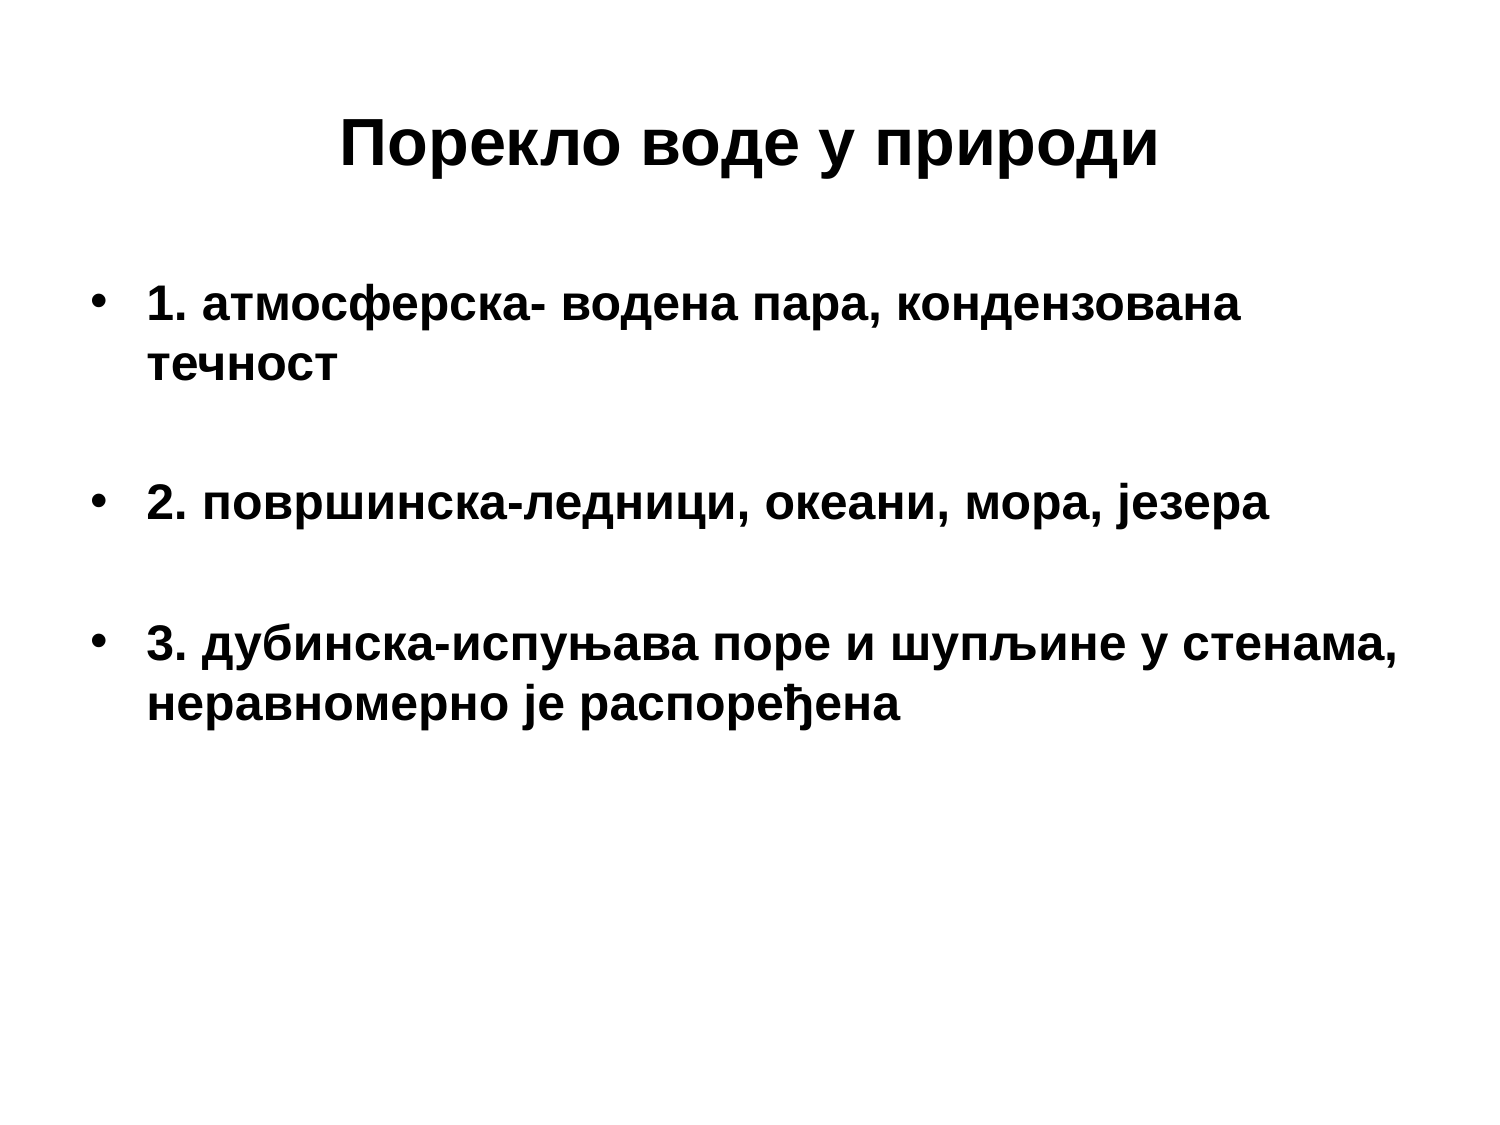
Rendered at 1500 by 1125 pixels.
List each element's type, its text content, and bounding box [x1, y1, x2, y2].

list 1. атмосферска- водена пара, кондензована течност 2. површинска-ледници, океани, мора, језера 3. дубинска-испуњава поре и шупљине у стенама, неравномерно је распоређена [74, 262, 1426, 1006]
title Порекло воде у природи [74, 44, 1426, 233]
